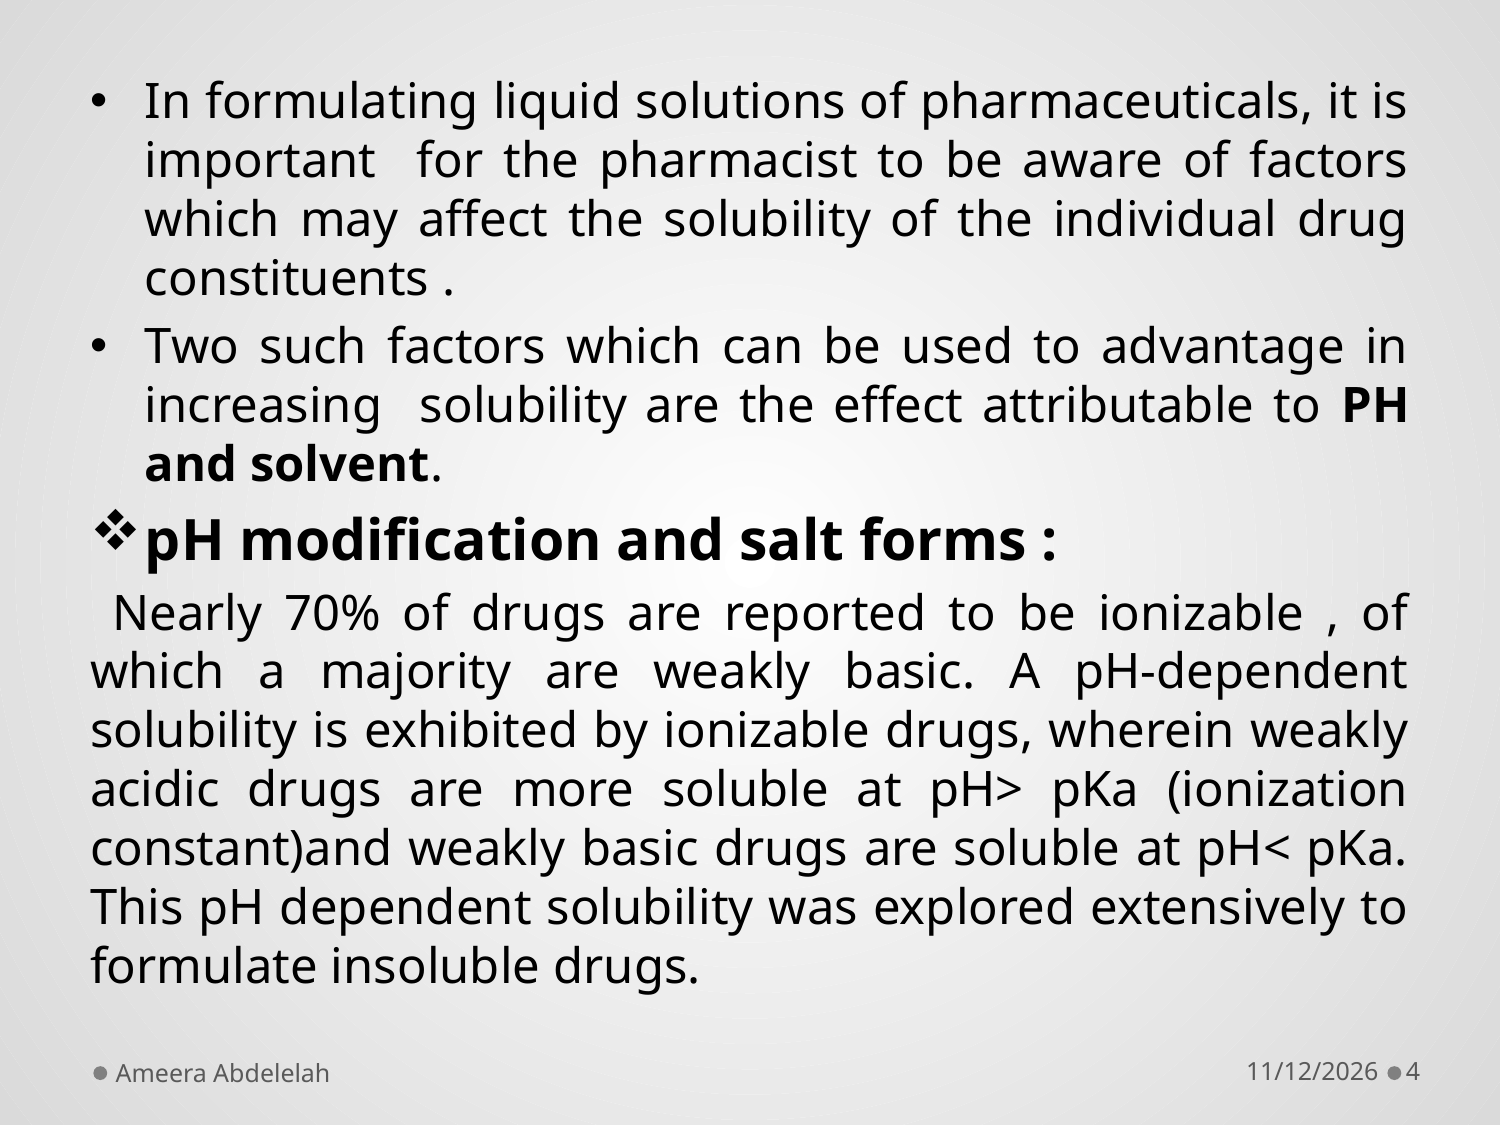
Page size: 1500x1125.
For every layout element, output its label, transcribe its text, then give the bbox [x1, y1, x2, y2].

list In formulating liquid solutions of pharmaceuticals, it is important for the pharmacist to be aware of factors which may affect the solubility of the individual drug constituents . Two such factors which can be used to advantage in increasing solubility are the effect attributable to PH and solvent. pH modification and salt forms : Nearly 70% of drugs are reported to be ionizable , of which a majority are weakly basic. A pH-dependent solubility is exhibited by ionizable drugs, wherein weakly acidic drugs are more soluble at pH> pKa (ionization constant)and weakly basic drugs are soluble at pH< pKa. This pH dependent solubility was explored extensively to formulate insoluble drugs. [75, 62, 1425, 1005]
footer Ameera Abdelelah [108, 1042, 576, 1103]
slide_number 4 [1401, 1042, 1494, 1103]
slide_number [1043, 1042, 1386, 1103]
